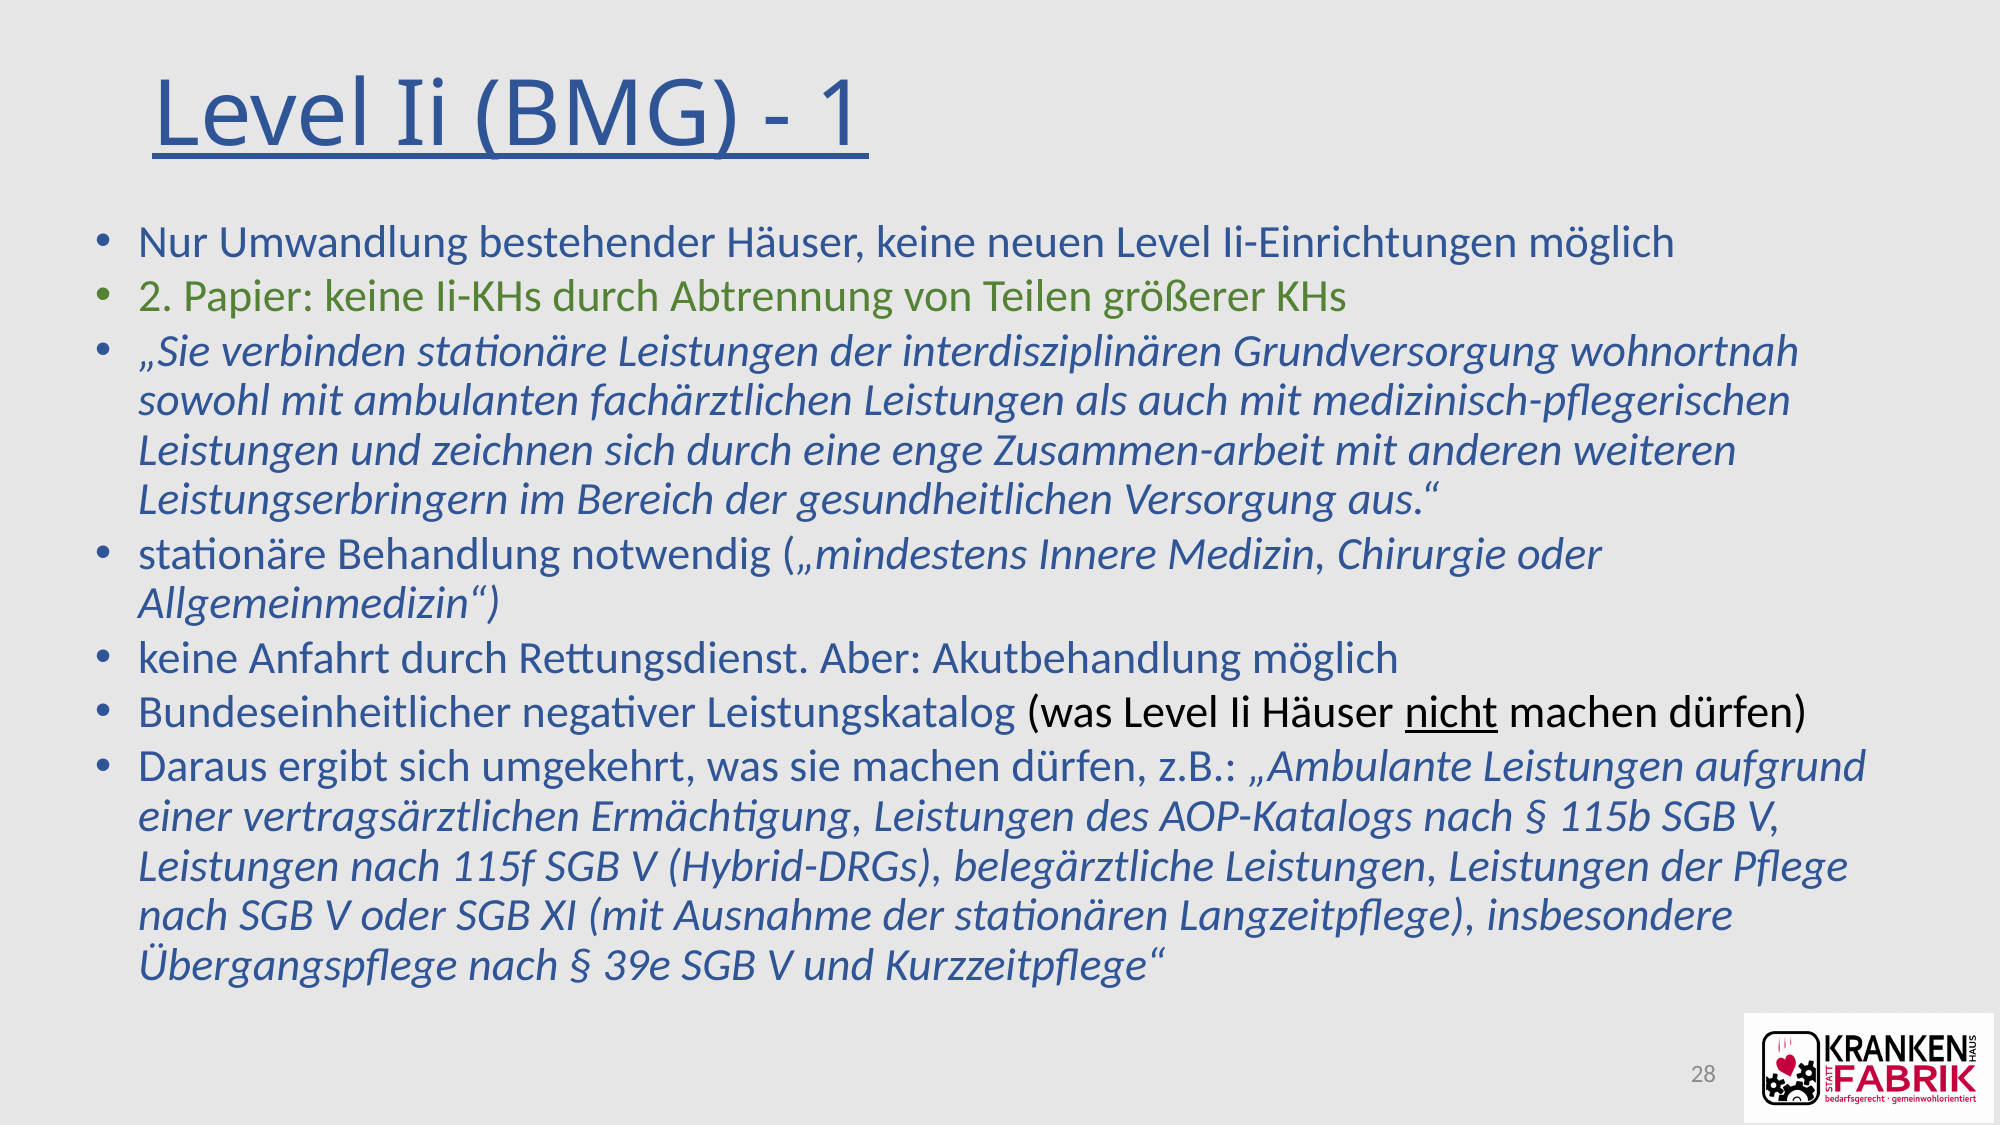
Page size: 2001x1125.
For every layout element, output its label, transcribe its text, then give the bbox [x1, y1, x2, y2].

slide_number 28 [1281, 1042, 1731, 1103]
picture [1744, 1013, 1994, 1123]
title Level Ii (BMG) - 1 [137, 7, 1863, 210]
list Nur Umwandlung bestehender Häuser, keine neuen Level Ii-Einrichtungen möglich 2. Papier: keine Ii-KHs durch Abtrennung von Teilen größerer KHs „Sie verbinden stationäre Leistungen der interdisziplinären Grundversorgung wohnortnah sowohl mit ambulanten fachärztlichen Leistungen als auch mit medizinisch-pflegerischen Leistungen und zeichnen sich durch eine enge Zusammen-arbeit mit anderen weiteren Leistungserbringern im Bereich der gesundheitlichen Versorgung aus.“ stationäre Behandlung notwendig („mindestens Innere Medizin, Chirurgie oder Allgemeinmedizin“) keine Anfahrt durch Rettungsdienst. Aber: Akutbehandlung möglich Bundeseinheitlicher negativer Leistungskatalog (was Level Ii Häuser nicht machen dürfen) Daraus ergibt sich umgekehrt, was sie machen dürfen, z.B.: „Ambulante Leistungen aufgrund einer vertragsärztlichen Ermächtigung, Leistungen des AOP-Katalogs nach § 115b SGB V, Leistungen nach 115f SGB V (Hybrid-DRGs), belegärztliche Leistungen, Leistungen der Pflege nach SGB V oder SGB XI (mit Ausnahme der stationären Langzeitpflege), insbesondere Übergangspflege nach § 39e SGB V und Kurzzeitpflege“ [80, 210, 1908, 1026]
